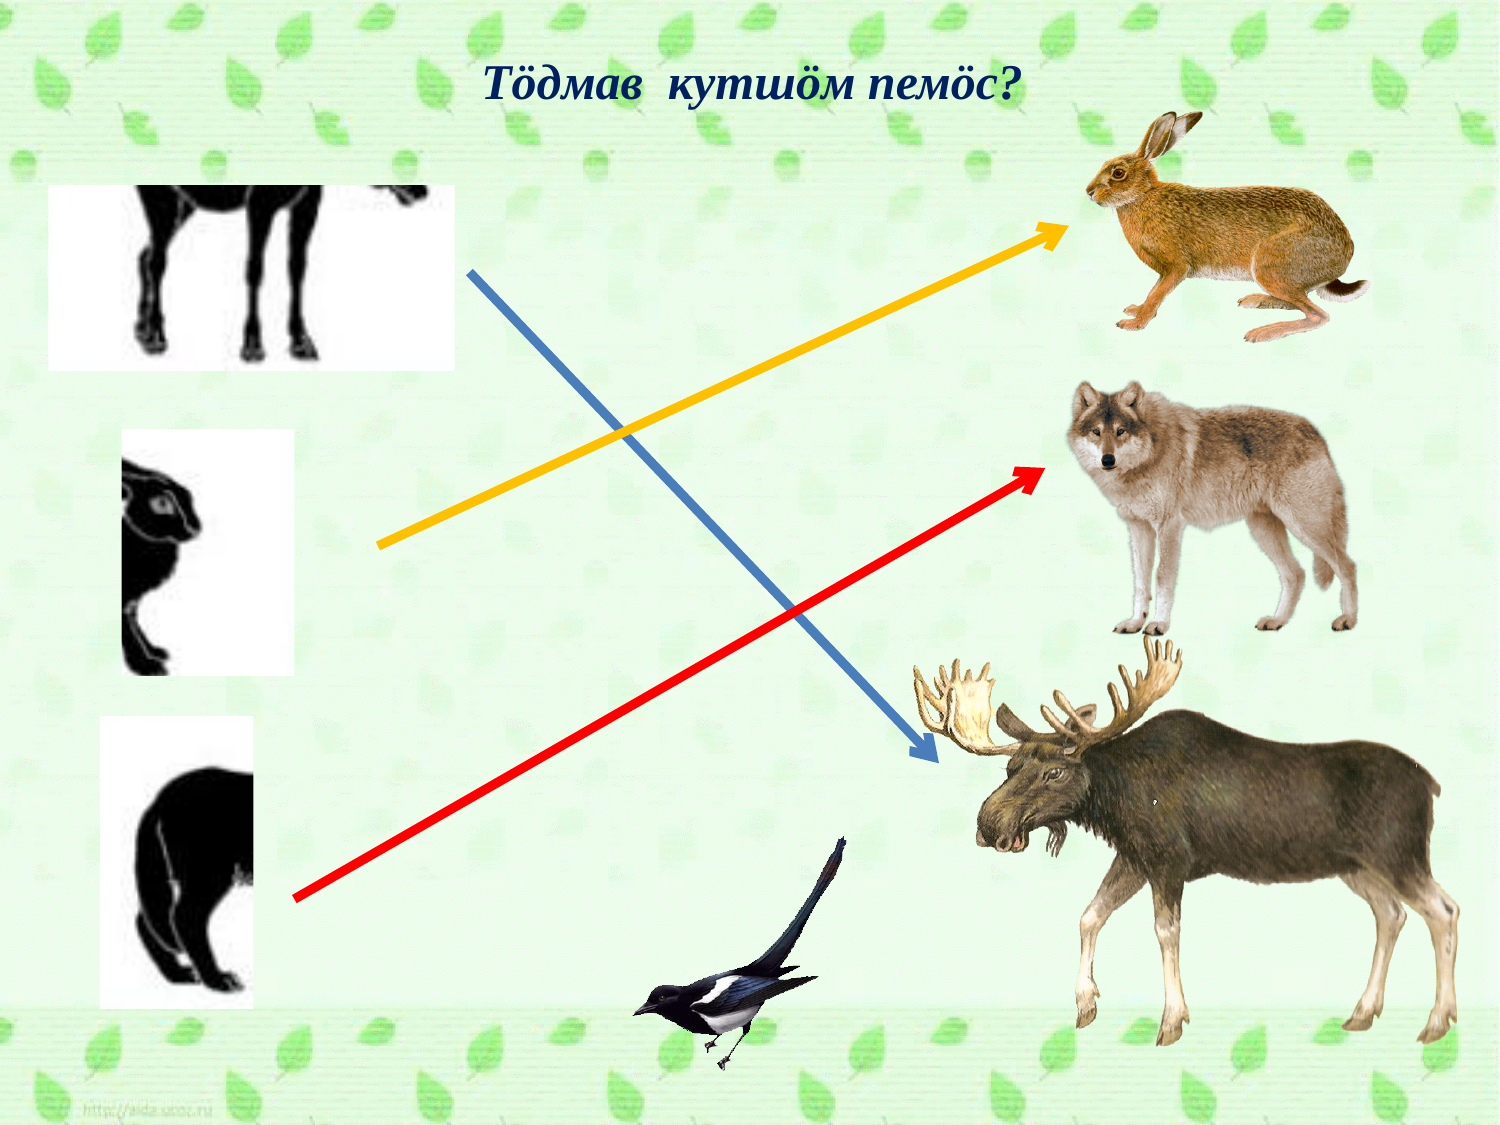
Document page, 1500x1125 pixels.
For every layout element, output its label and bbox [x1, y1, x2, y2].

text_box [377, 225, 1070, 547]
picture [0, 0, 1500, 1125]
text_box [294, 467, 1046, 900]
